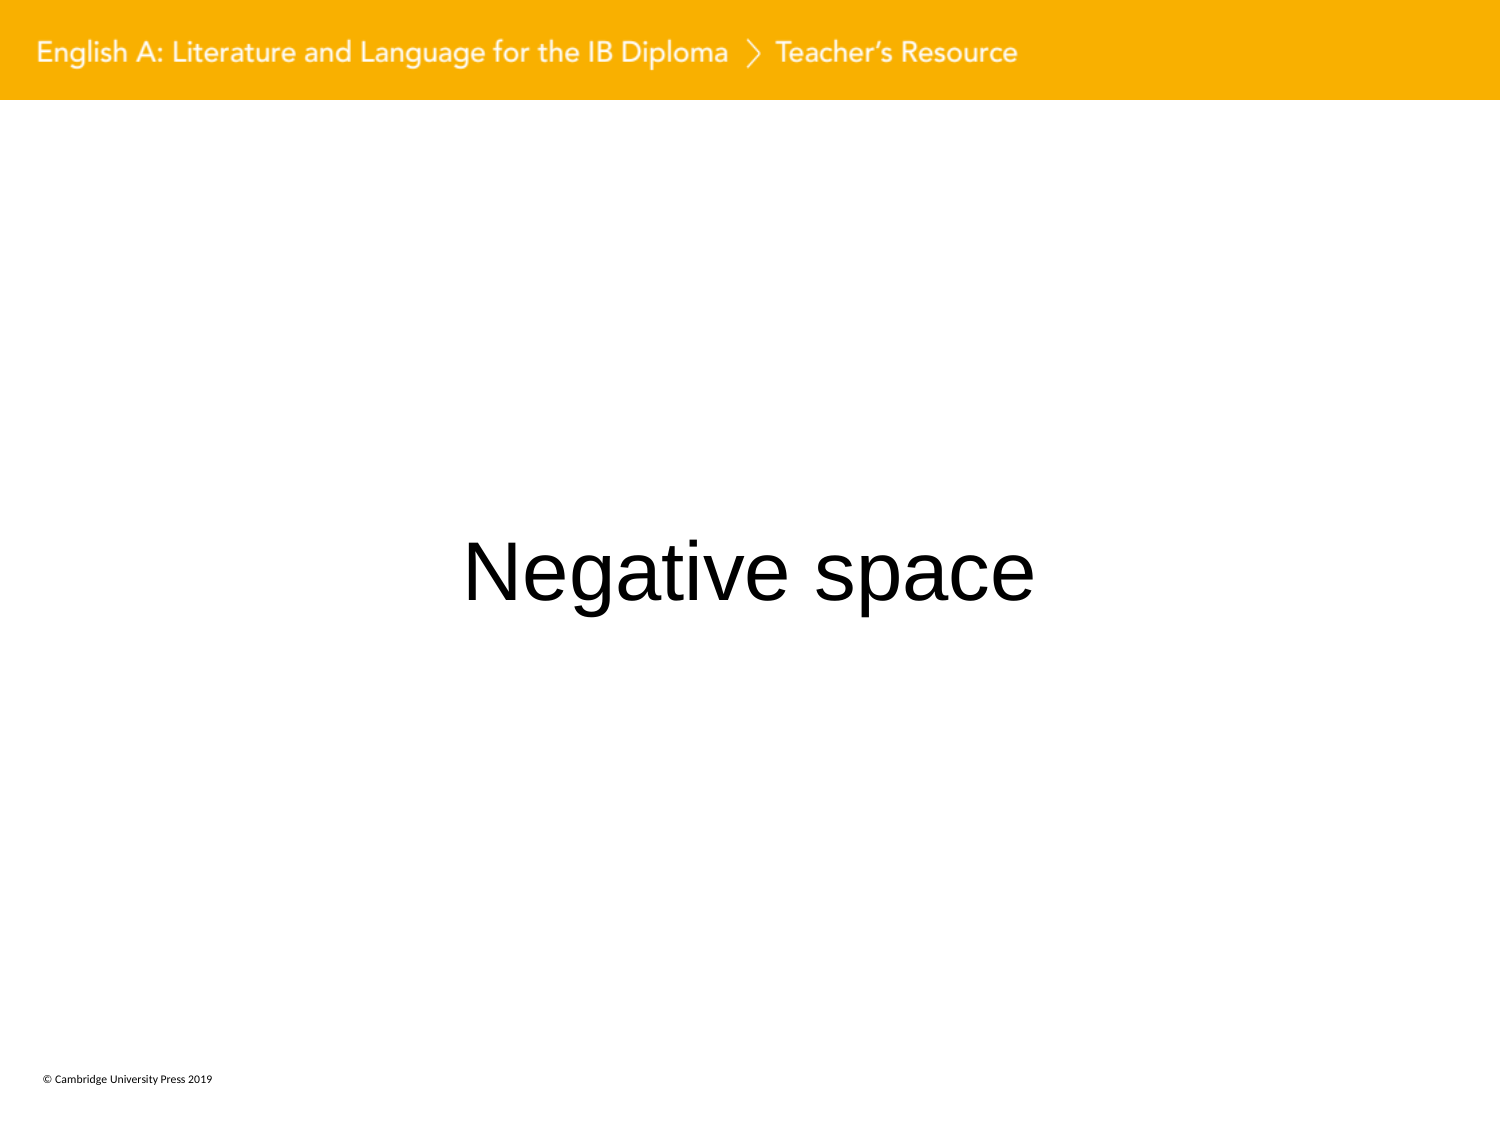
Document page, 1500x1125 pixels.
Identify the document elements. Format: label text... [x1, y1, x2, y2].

subtitle © Cambridge University Press 2019 [27, 1063, 1388, 1093]
picture [0, 0, 1500, 101]
title Negative space [112, 201, 1388, 1001]
